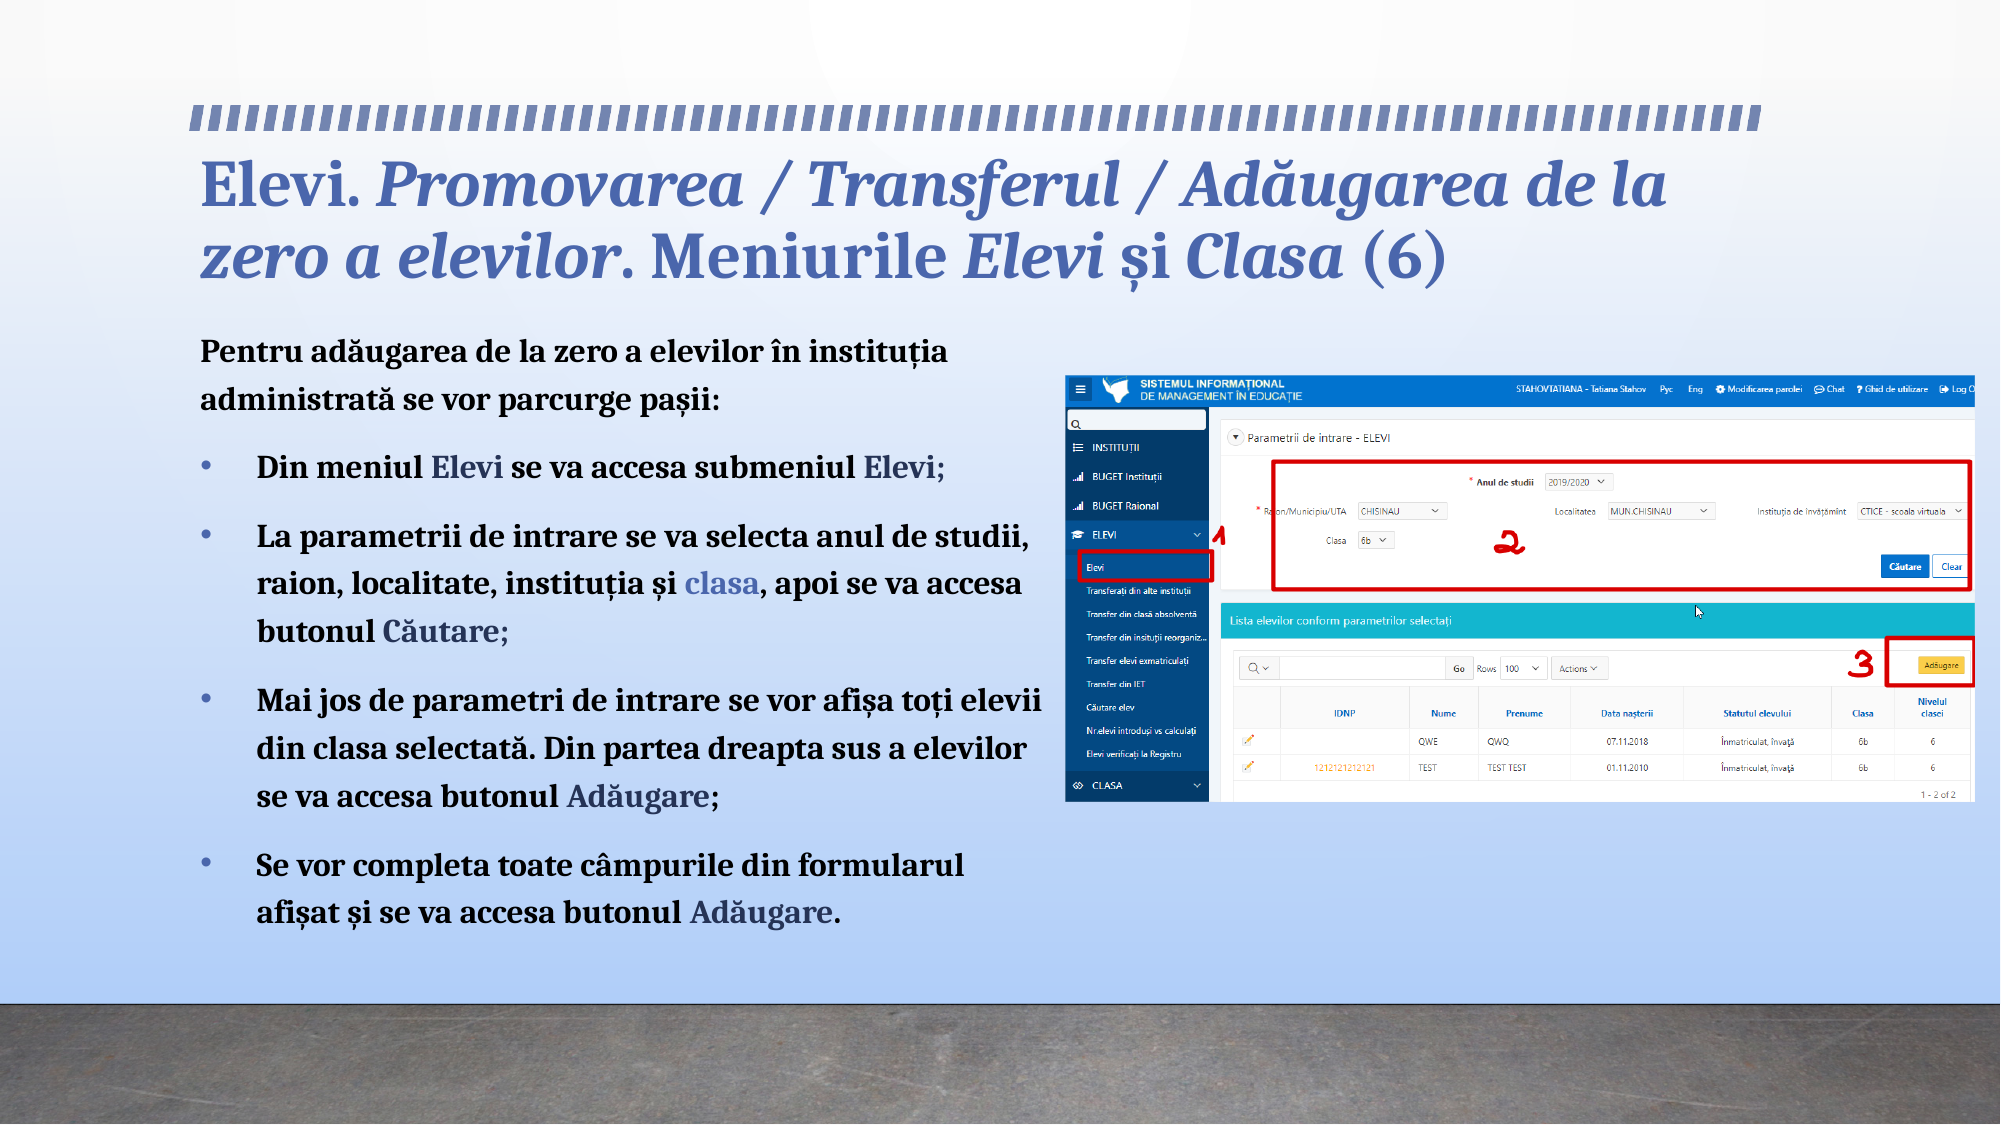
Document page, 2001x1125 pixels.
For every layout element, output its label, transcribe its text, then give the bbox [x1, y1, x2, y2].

title Elevi. Promovarea / Transferul / Adăugarea de la zero a elevilor. Meniurile Elevi și Clasa (6) [185, 141, 1761, 314]
picture [0, 1004, 2000, 1124]
list Pentru adăugarea de la zero a elevilor în instituția administrată se vor parcurge pașii: Din meniul Elevi se va accesa submeniul Elevi; La parametrii de intrare se va selecta anul de studii, raion, localitate, instituția și clasa, apoi se va accesa butonul Căutare; Mai jos de parametri de intrare se vor afișa toți elevii din clasa selectată. Din partea dreapta sus a elevilor se va accesa butonul Adăugare; Se vor completa toate câmpurile din formularul afișat și se va accesa butonul Adăugare. [185, 313, 1066, 984]
picture [1065, 375, 1975, 802]
